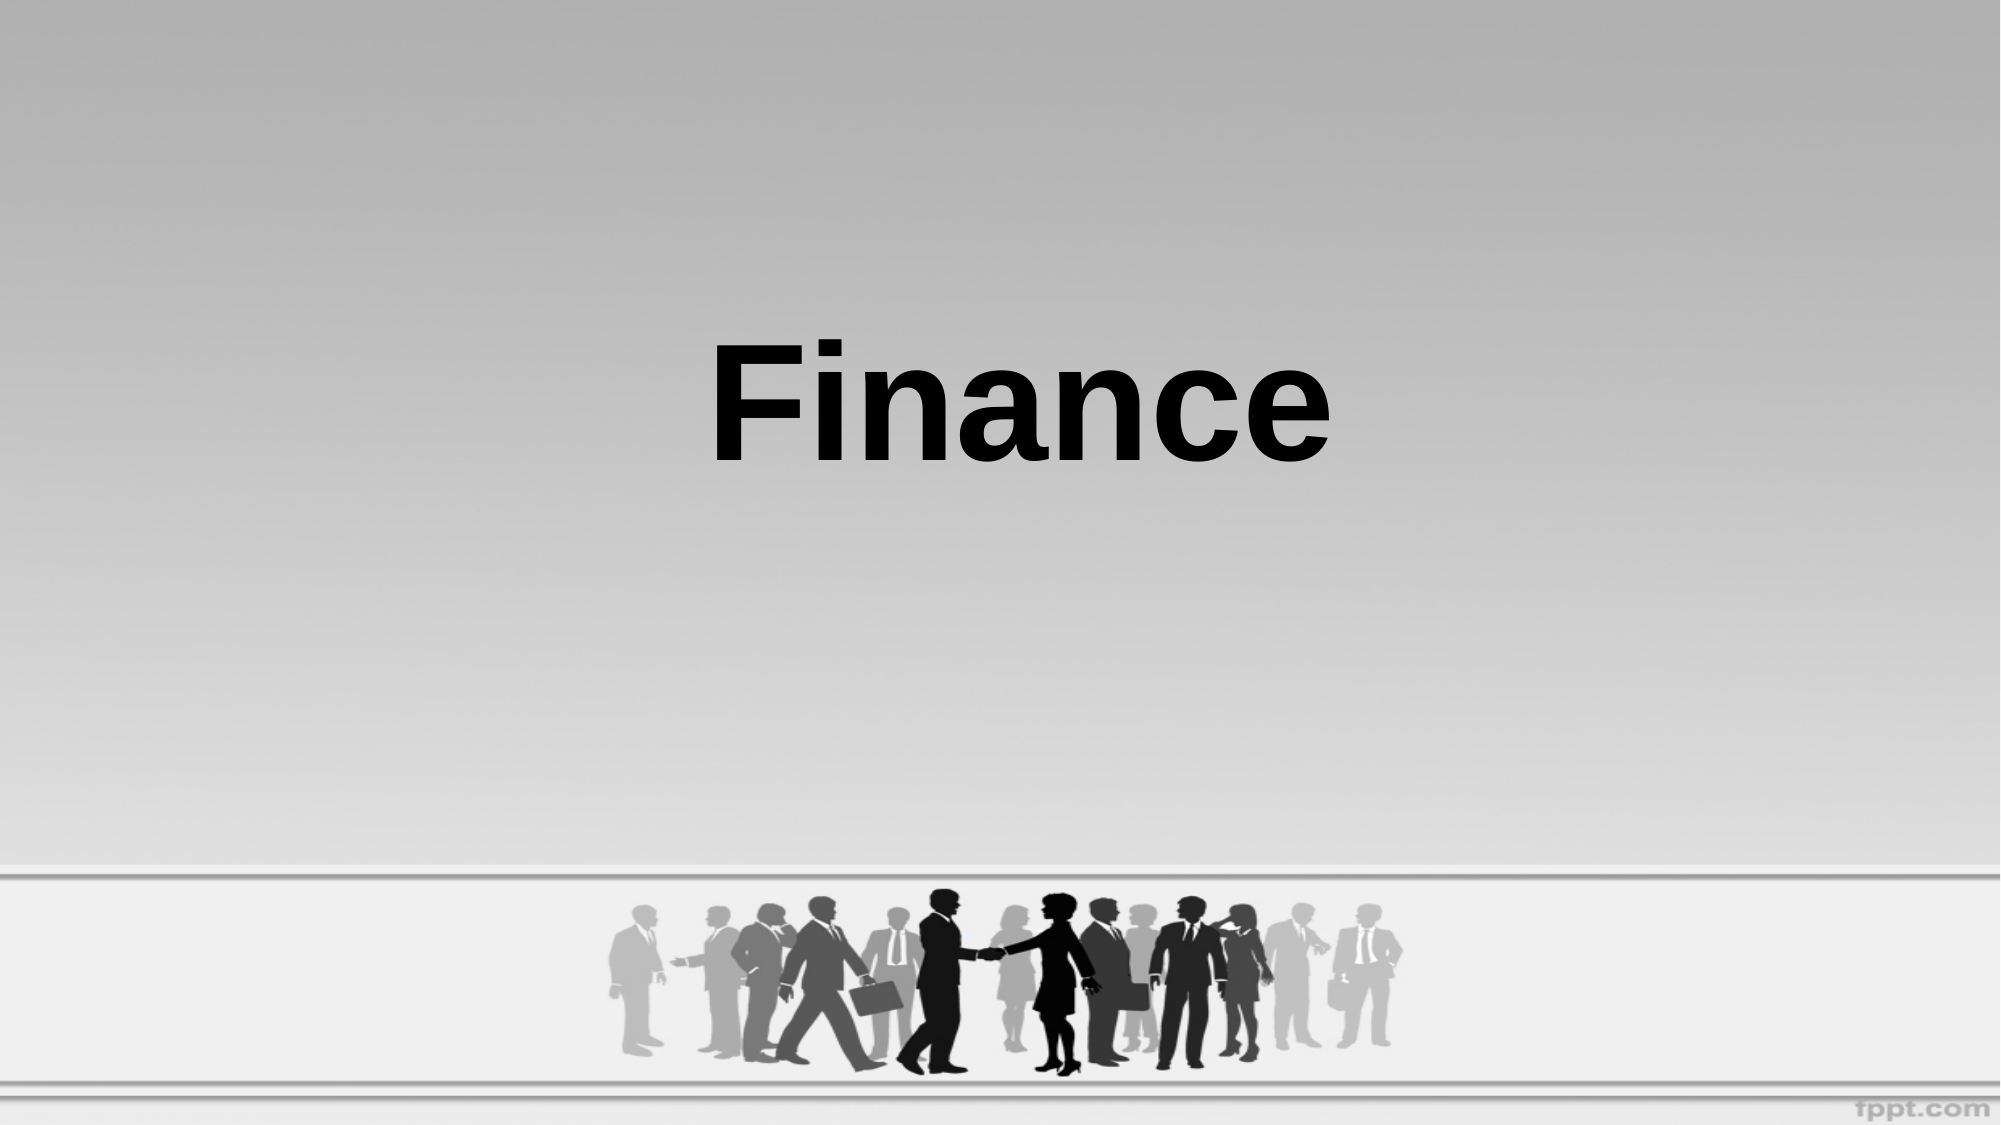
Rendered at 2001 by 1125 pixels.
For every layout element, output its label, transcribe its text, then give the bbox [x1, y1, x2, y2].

subtitle Finance [271, 286, 1772, 559]
picture [0, 0, 2001, 1125]
